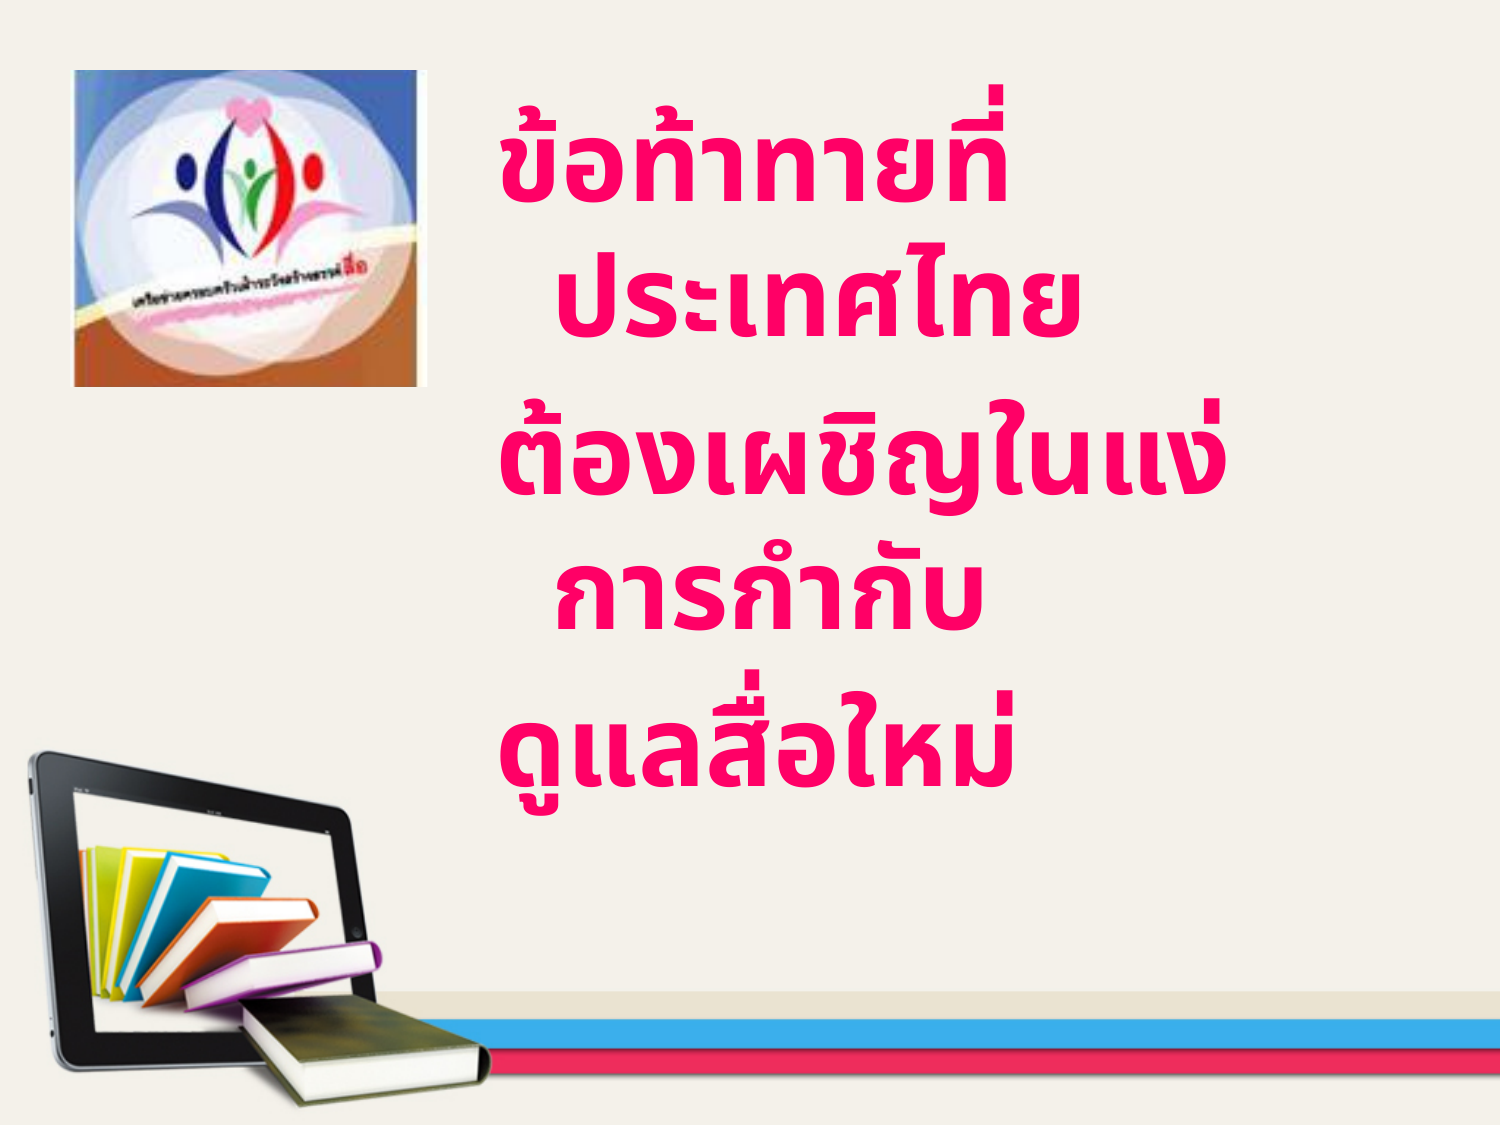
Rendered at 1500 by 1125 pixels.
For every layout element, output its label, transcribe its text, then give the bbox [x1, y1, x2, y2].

picture [0, 0, 1500, 1125]
list ข้อท้าทายที่ประเทศไทย ต้องเผชิญในแง่การกำกับ ดูแลสื่อใหม่ [480, 82, 1383, 528]
